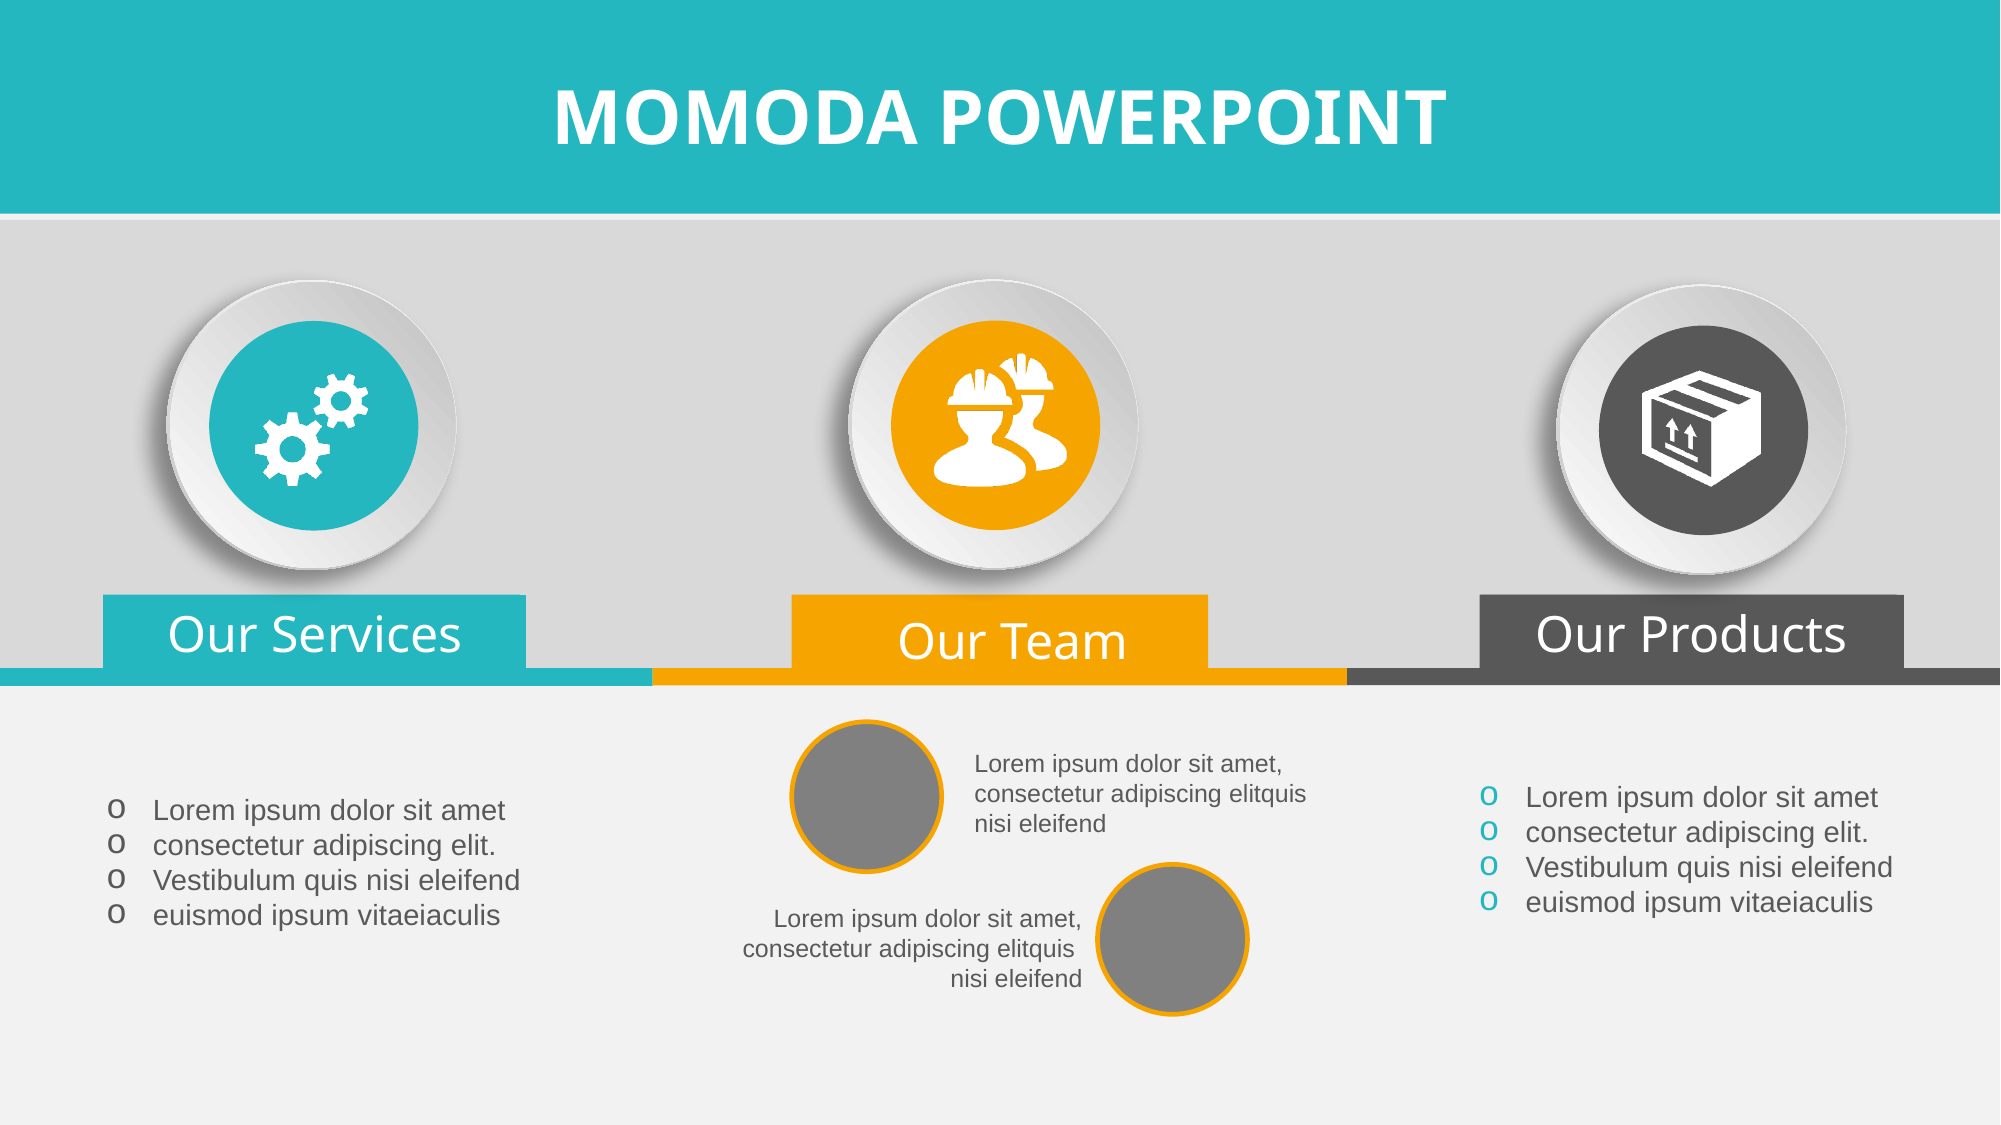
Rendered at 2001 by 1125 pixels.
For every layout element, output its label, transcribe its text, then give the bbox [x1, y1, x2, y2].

text_box [0, 0, 2000, 215]
text_box Lorem ipsum dolor sit amet consectetur adipiscing elit. Vestibulum quis nisi eleifend euismod ipsum vitaeiaculis [91, 784, 542, 939]
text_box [657, 721, 1400, 1015]
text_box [652, 594, 1347, 686]
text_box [0, 594, 652, 686]
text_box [1347, 594, 2000, 686]
text_box Lorem ipsum dolor sit amet consectetur adipiscing elit. Vestibulum quis nisi eleifend euismod ipsum vitaeiaculis [1463, 771, 1915, 926]
text_box [0, 219, 2000, 594]
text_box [166, 279, 1846, 575]
text_box MOMODA POWERPOINT [536, 61, 1464, 167]
